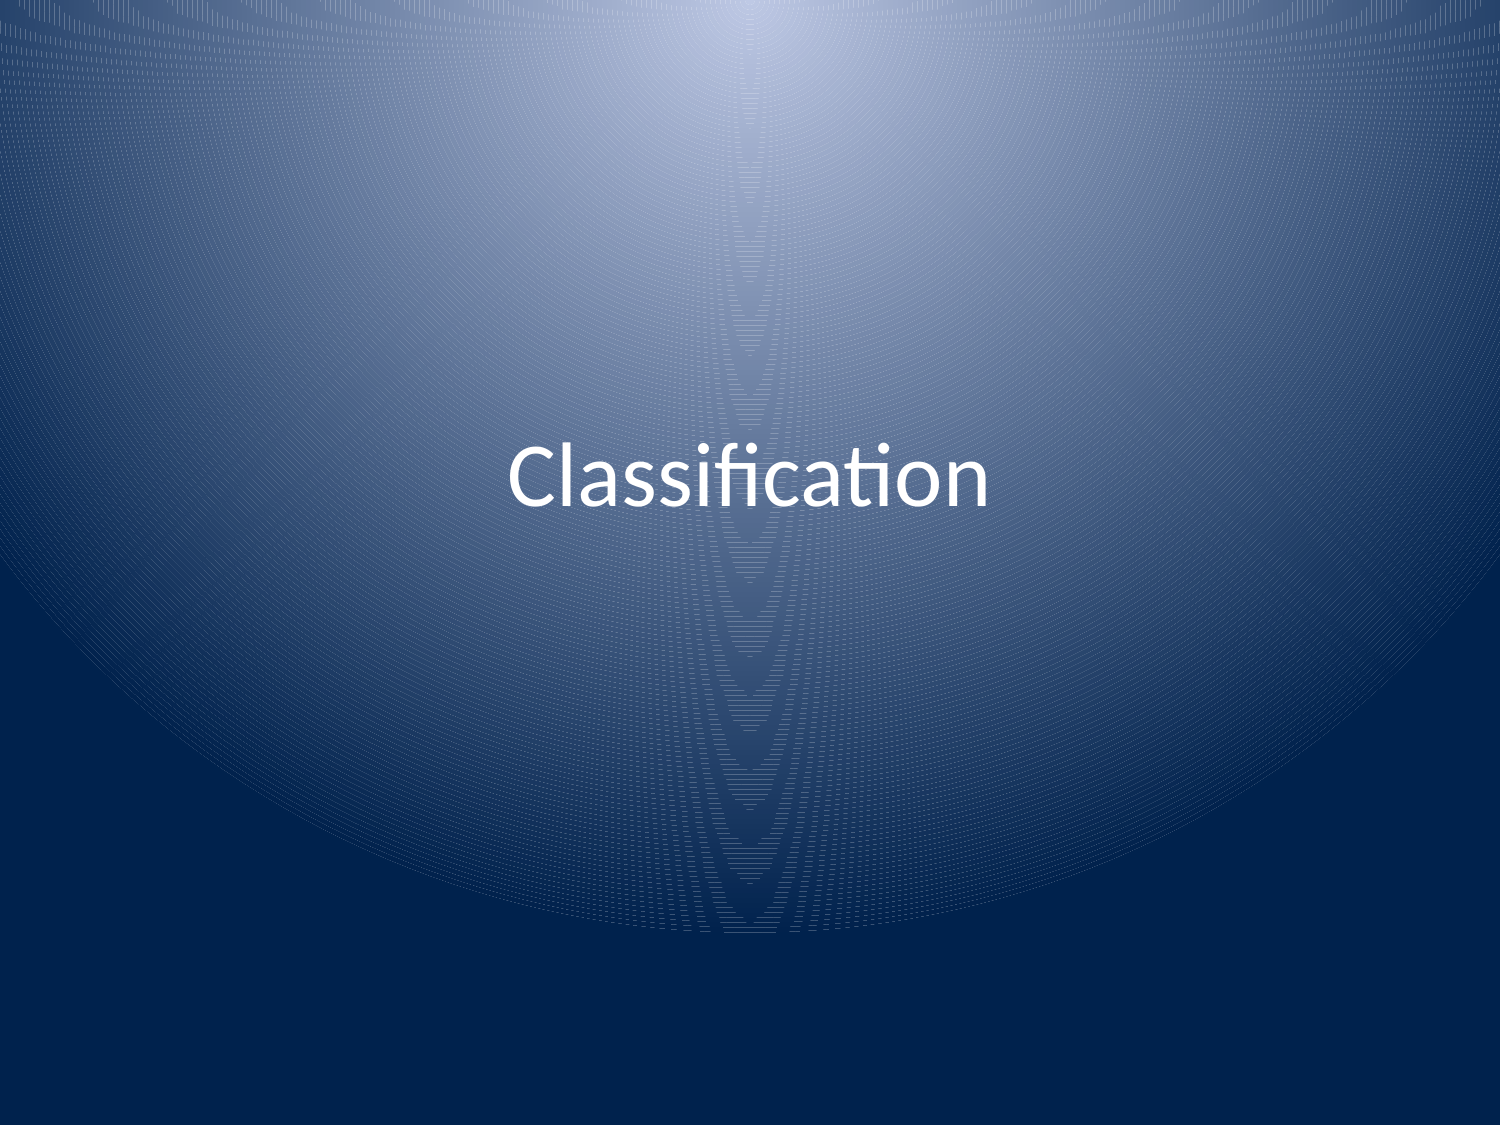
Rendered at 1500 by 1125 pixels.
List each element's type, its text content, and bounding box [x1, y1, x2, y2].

title Classification [112, 349, 1388, 591]
